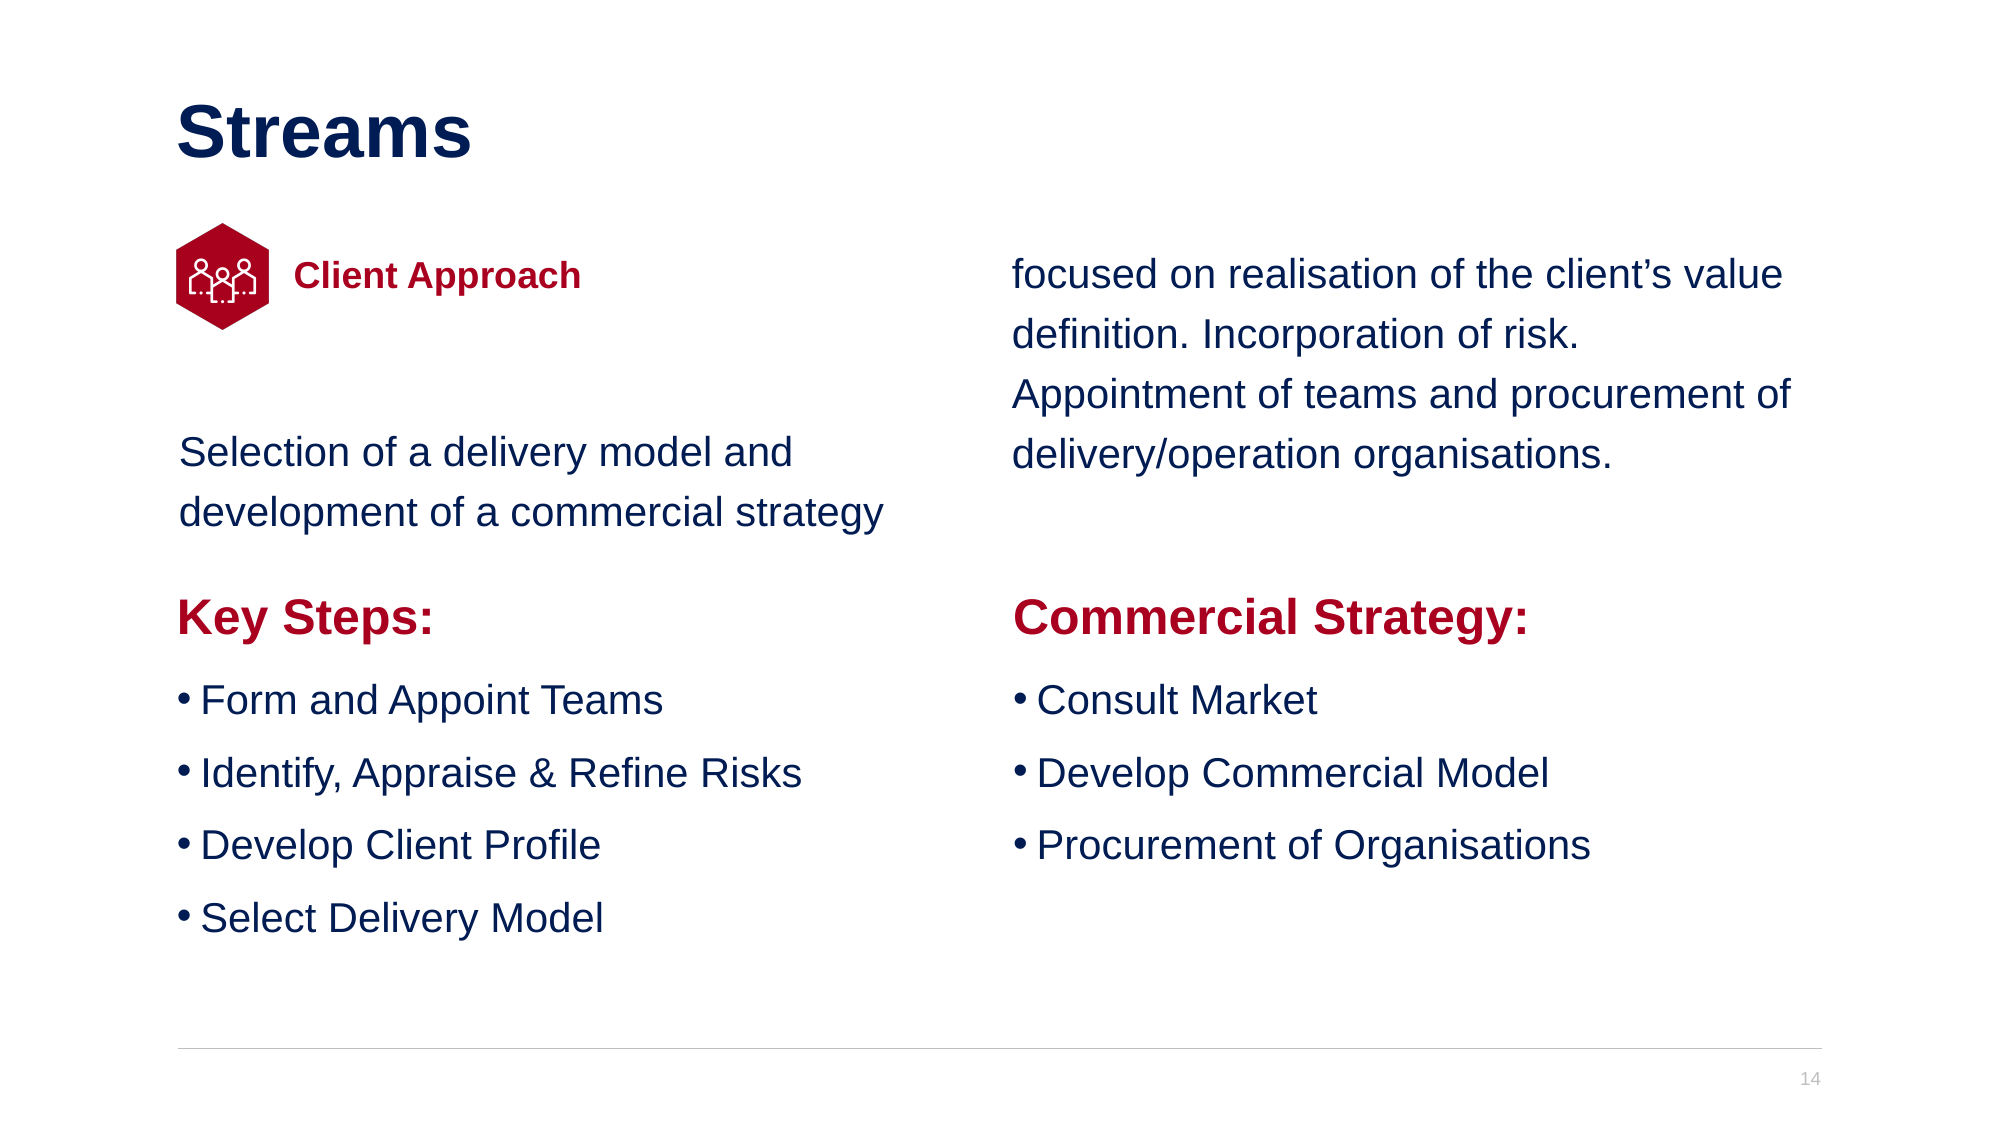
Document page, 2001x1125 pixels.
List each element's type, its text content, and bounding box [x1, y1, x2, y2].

list Key Steps: Form and Appoint Teams Identify, Appraise & Refine Risks Develop Client Profile Select Delivery Model [176, 572, 1000, 852]
title Streams [176, 93, 1822, 214]
picture [169, 223, 276, 330]
text_box Commercial Strategy: Consult Market Develop Commercial Model Procurement of Organisations [1013, 572, 1837, 926]
slide_number 14 [1386, 1048, 1837, 1108]
list Client Approach Selection of a delivery model and development of a commercial strategy focused on realisation of the client’s value definition. Incorporation of risk. Appointment of teams and procurement of delivery/operation organisations. [178, 236, 1822, 538]
